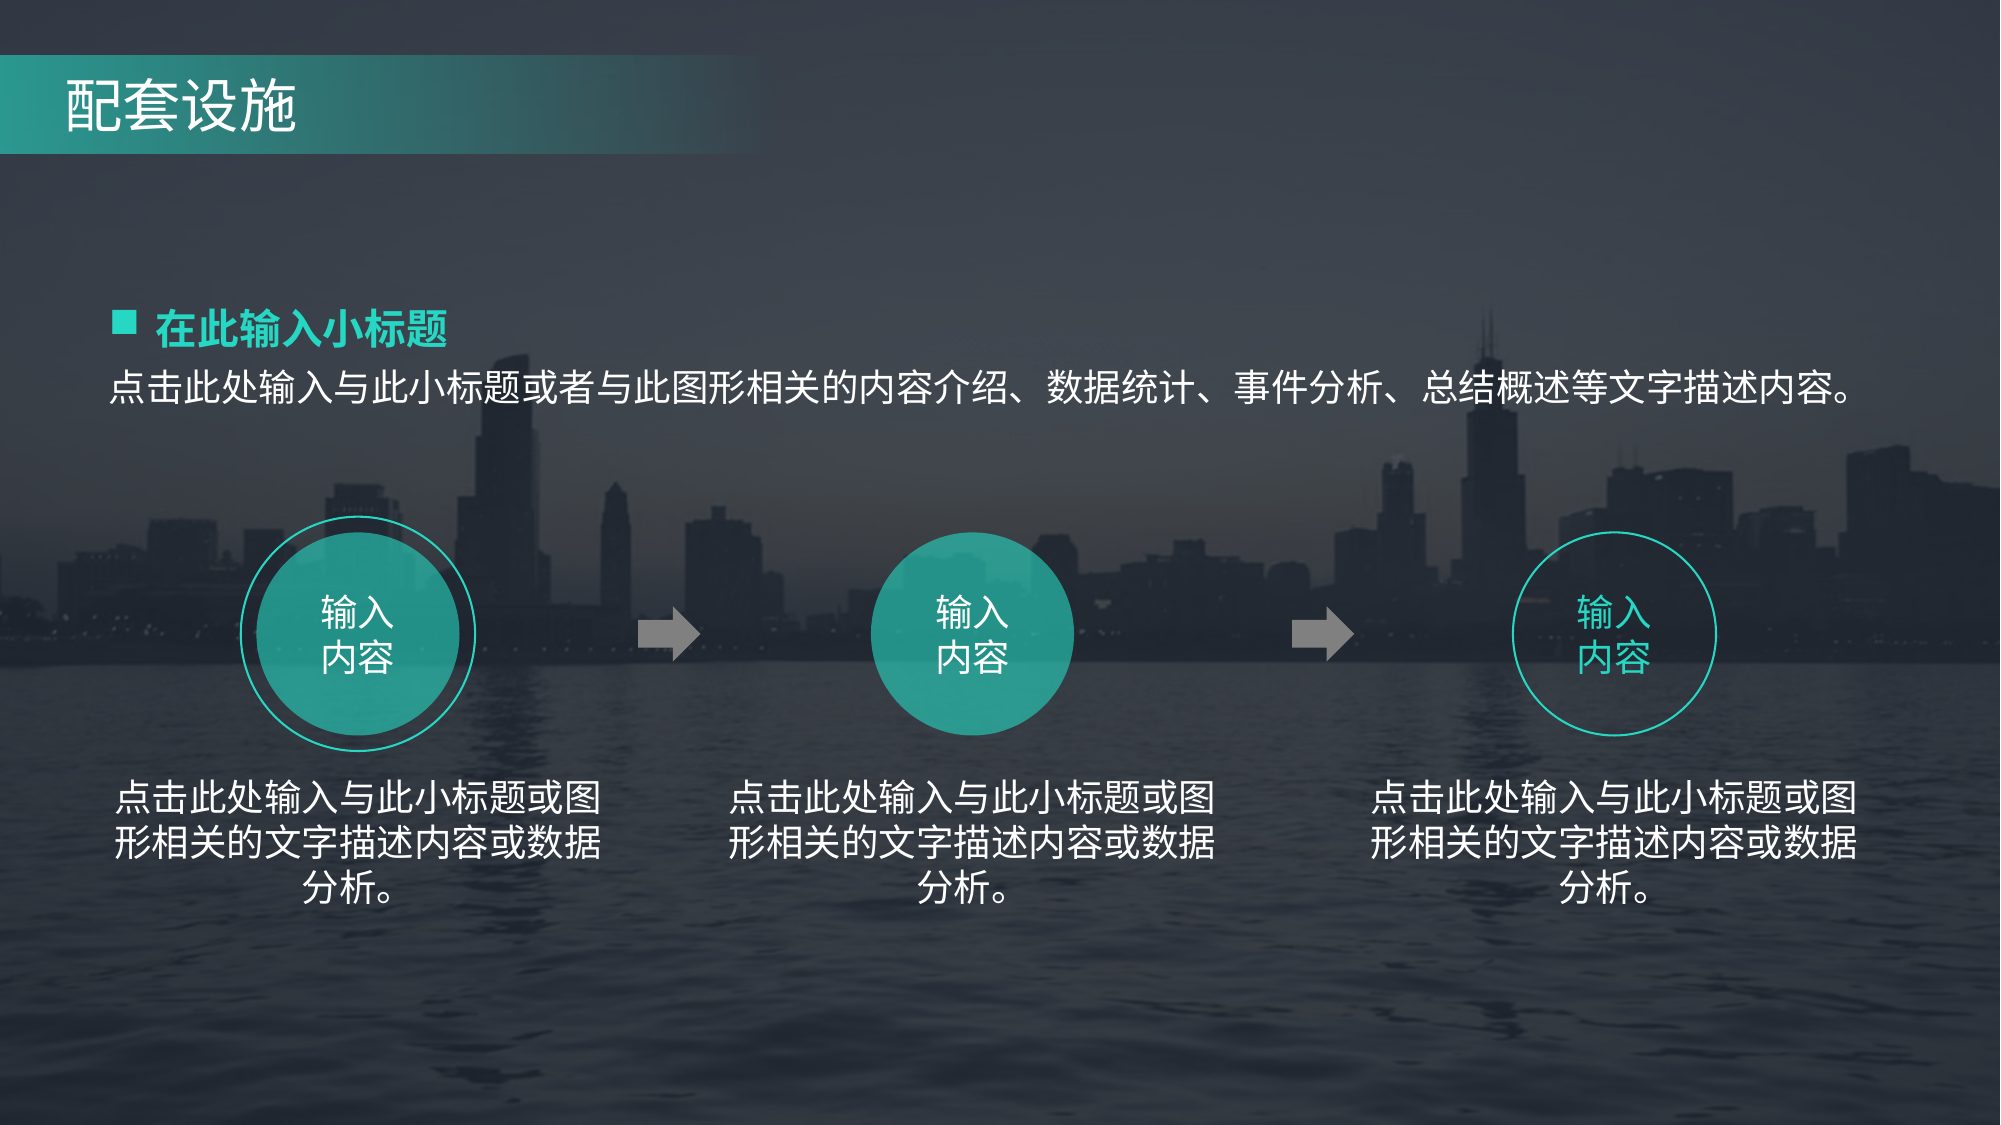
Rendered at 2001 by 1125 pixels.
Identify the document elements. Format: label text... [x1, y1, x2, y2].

text_box 输入 内容 [255, 531, 461, 737]
title 配套设施 [47, 61, 314, 148]
text_box 输入 内容 [1511, 531, 1718, 737]
text_box [239, 515, 477, 753]
text_box 点击此处输入与此小标题或图形相关的文字描述内容或数据分析。 [1354, 766, 1875, 917]
text_box 点击此处输入与此小标题或图形相关的文字描述内容或数据分析。 [97, 766, 619, 917]
text_box 点击此处输入与此小标题或图形相关的文字描述内容或数据分析。 [712, 766, 1233, 917]
text_box [1290, 603, 1356, 665]
text_box [637, 603, 702, 665]
text_box 输入 内容 [869, 531, 1076, 737]
text_box 在此输入小标题 点击此处输入与此小标题或者与此图形相关的内容介绍、数据统计、事件分析、总结概述等文字描述内容。 [94, 282, 1940, 417]
